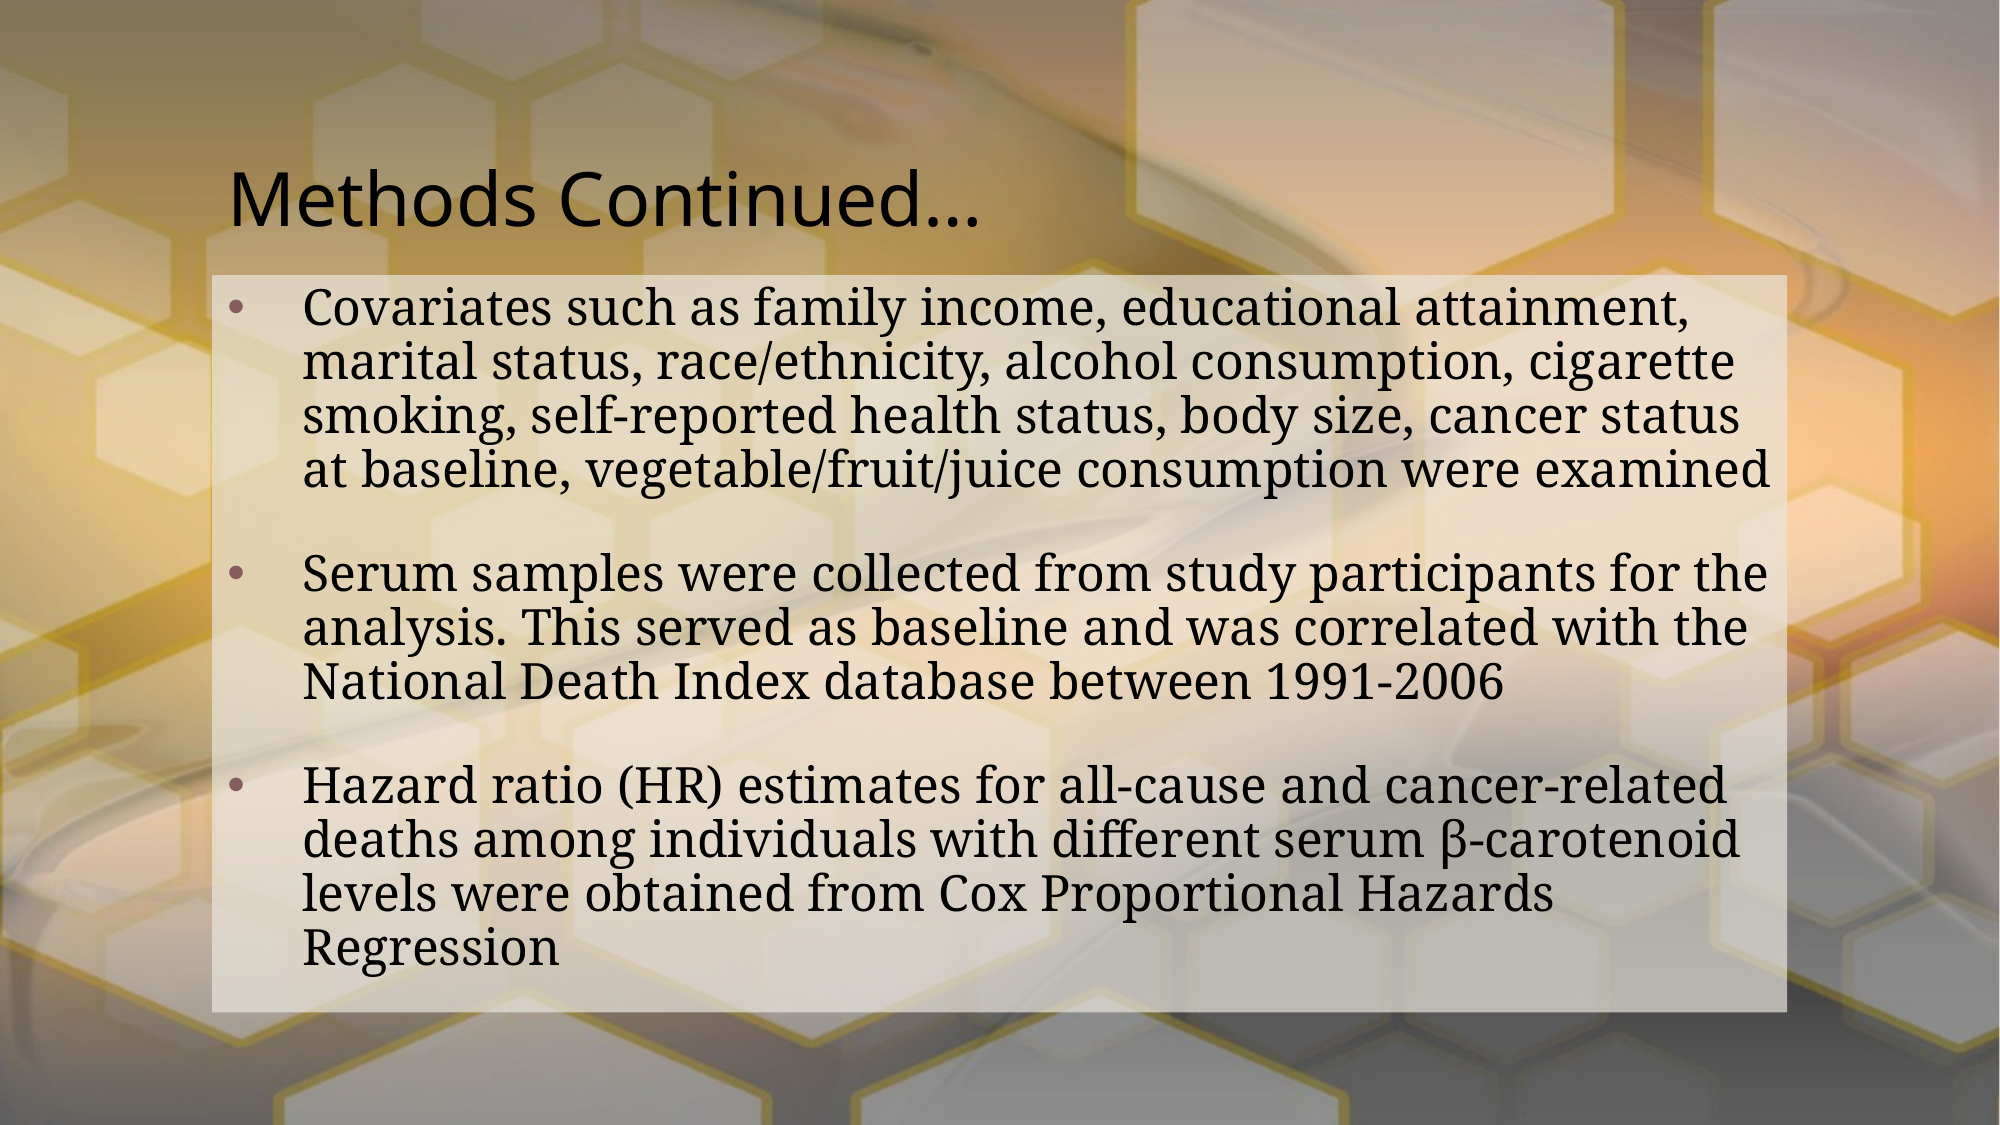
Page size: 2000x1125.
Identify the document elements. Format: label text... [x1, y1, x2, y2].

picture [0, 0, 2000, 1125]
list Covariates such as family income, educational attainment, marital status, race/ethnicity, alcohol consumption, cigarette smoking, self-reported health status, body size, cancer status at baseline, vegetable/fruit/juice consumption were examined Serum samples were collected from study participants for the analysis. This served as baseline and was correlated with the National Death Index database between 1991-2006 Hazard ratio (HR) estimates for all-cause and cancer-related deaths among individuals with different serum β-carotenoid levels were obtained from Cox Proportional Hazards Regression [212, 275, 1788, 1013]
title Methods Continued… [212, 62, 1788, 250]
